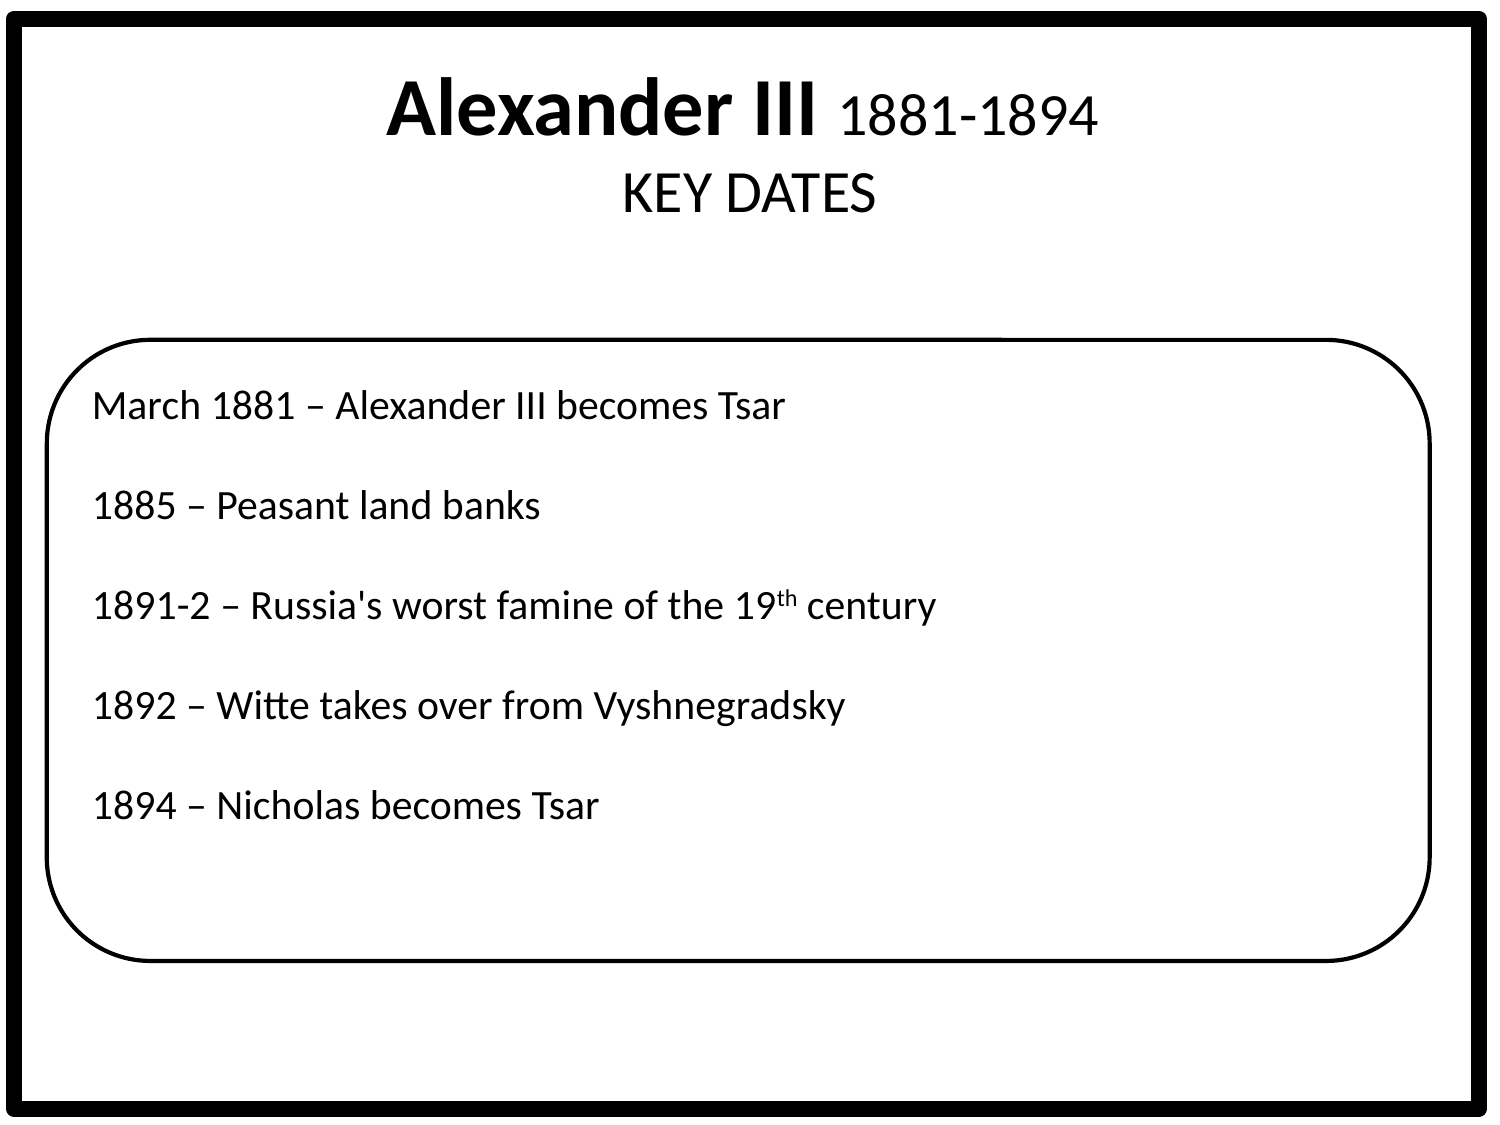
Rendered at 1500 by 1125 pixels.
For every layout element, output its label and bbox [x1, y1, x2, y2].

text_box [12, 17, 1481, 1111]
